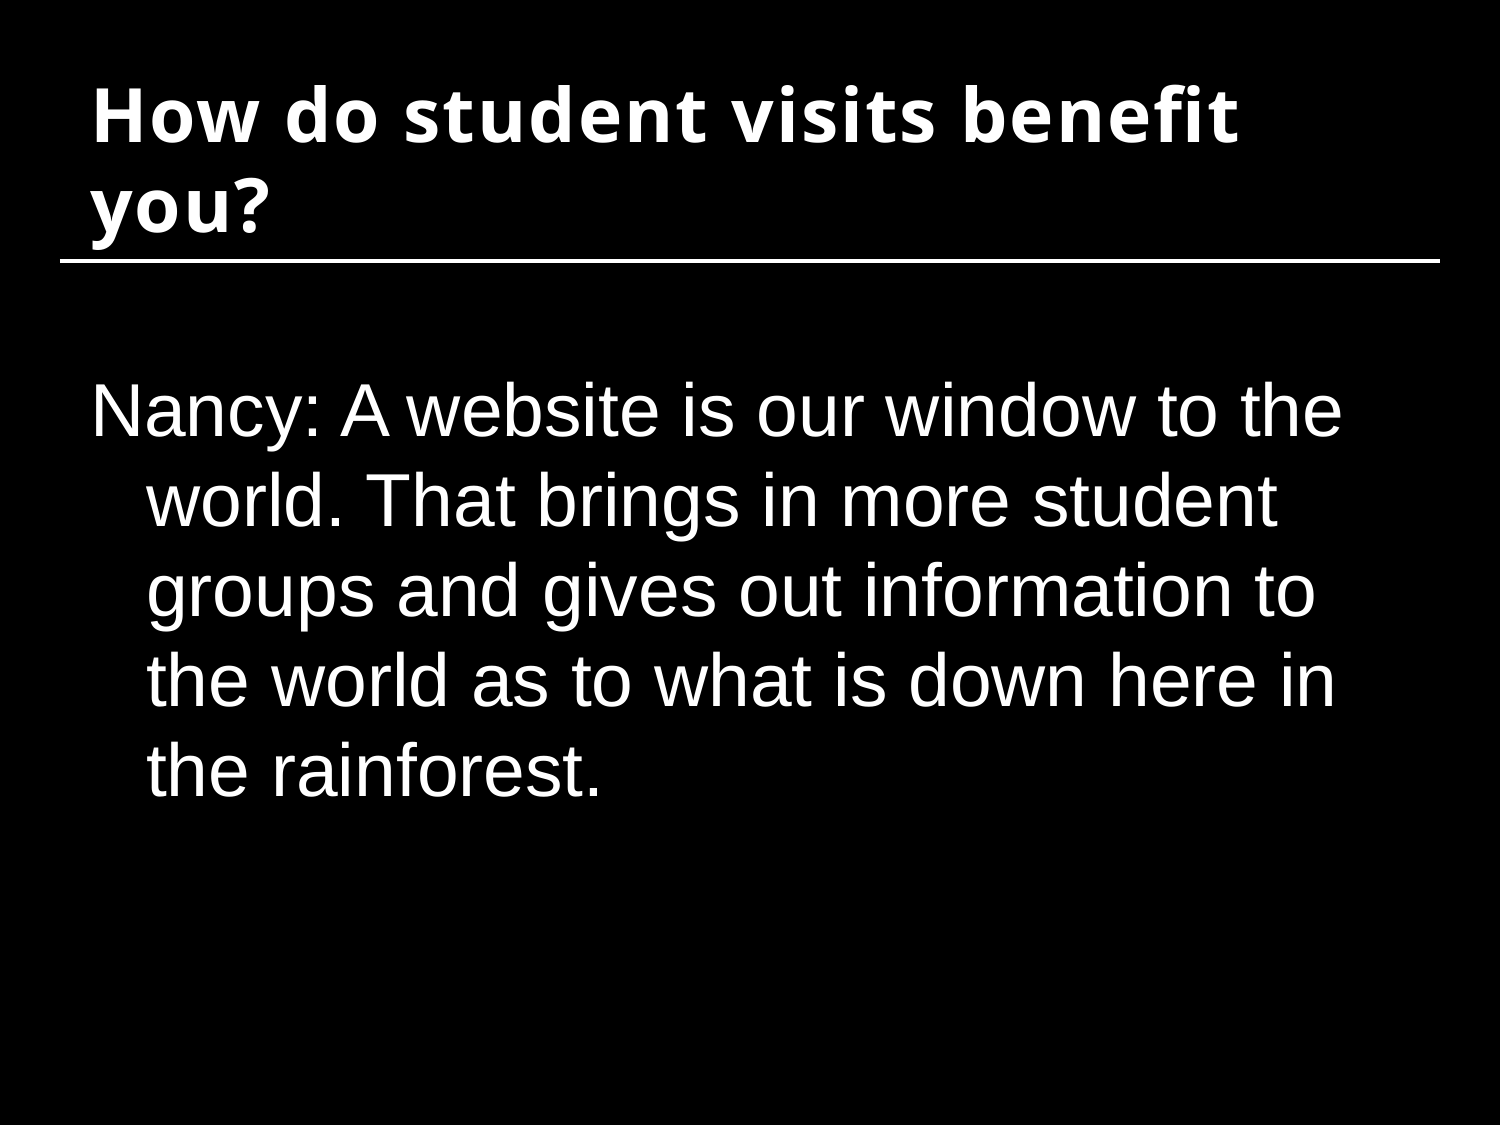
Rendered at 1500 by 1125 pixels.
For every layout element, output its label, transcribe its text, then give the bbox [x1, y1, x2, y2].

title How do student visits benefit you? [75, 44, 1425, 257]
list Nancy: A website is our window to the world. That brings in more student groups and gives out information to the world as to what is down here in the rainforest. [75, 346, 1425, 1014]
